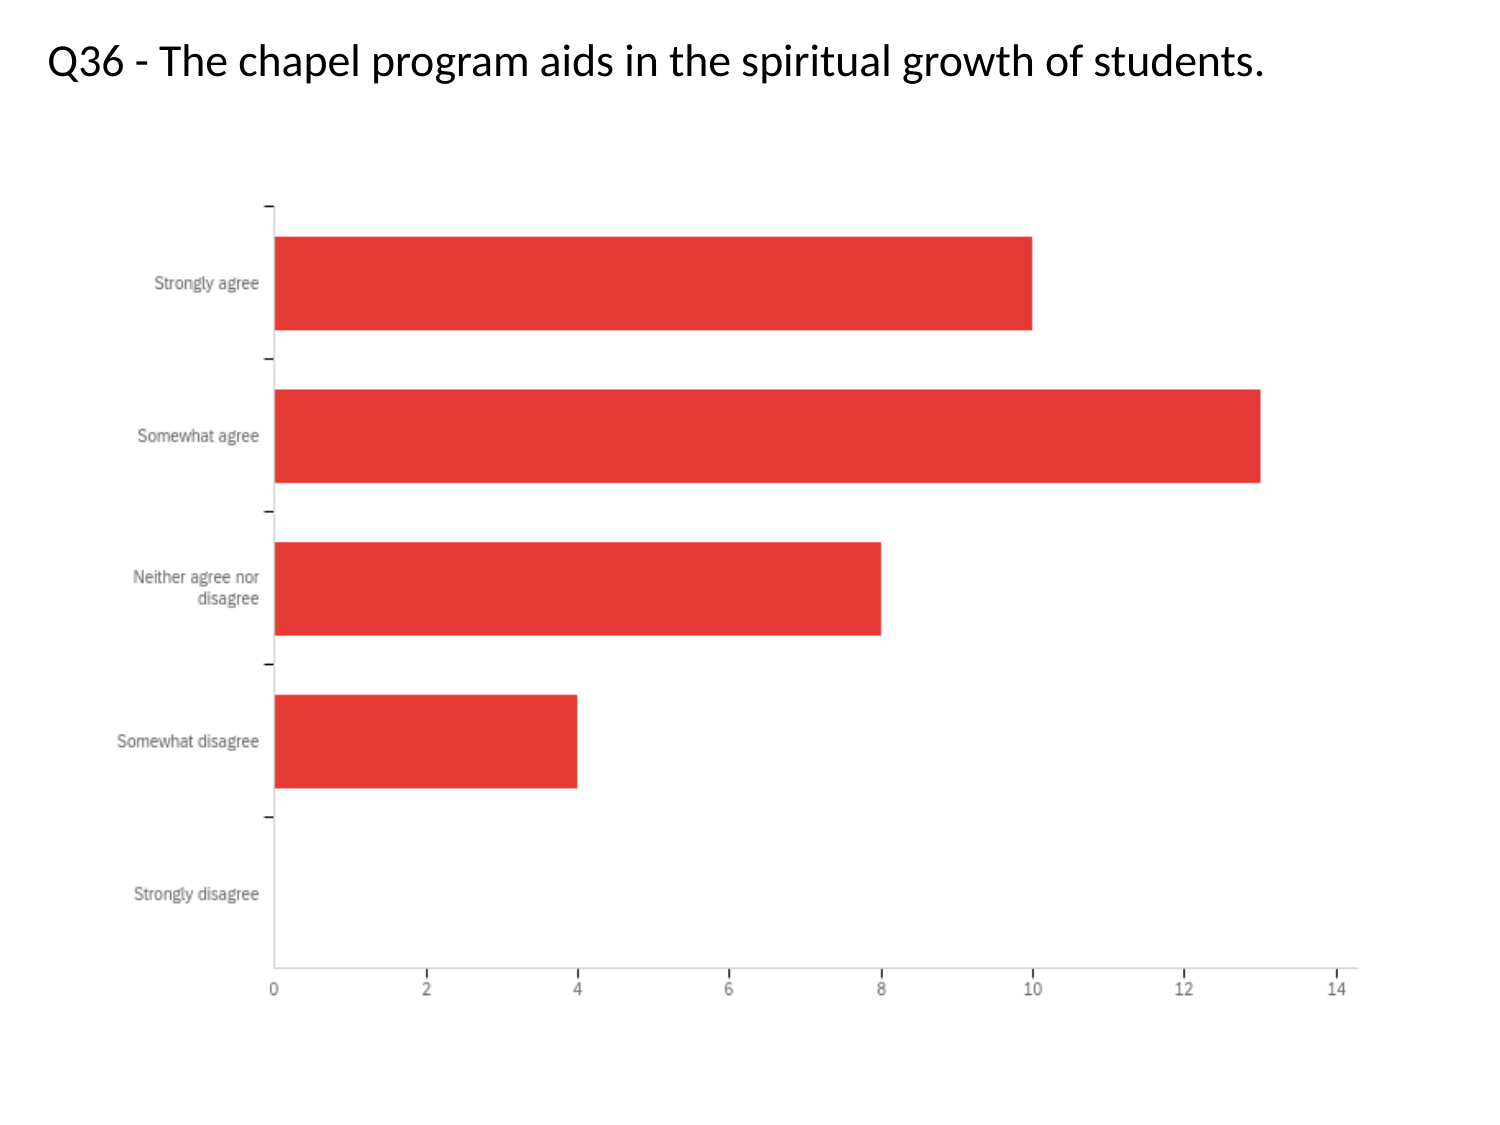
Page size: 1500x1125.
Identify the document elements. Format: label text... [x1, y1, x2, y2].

picture [93, 196, 1407, 1018]
text_box Q36 - The chapel program aids in the spiritual growth of students. [32, 22, 1383, 84]
